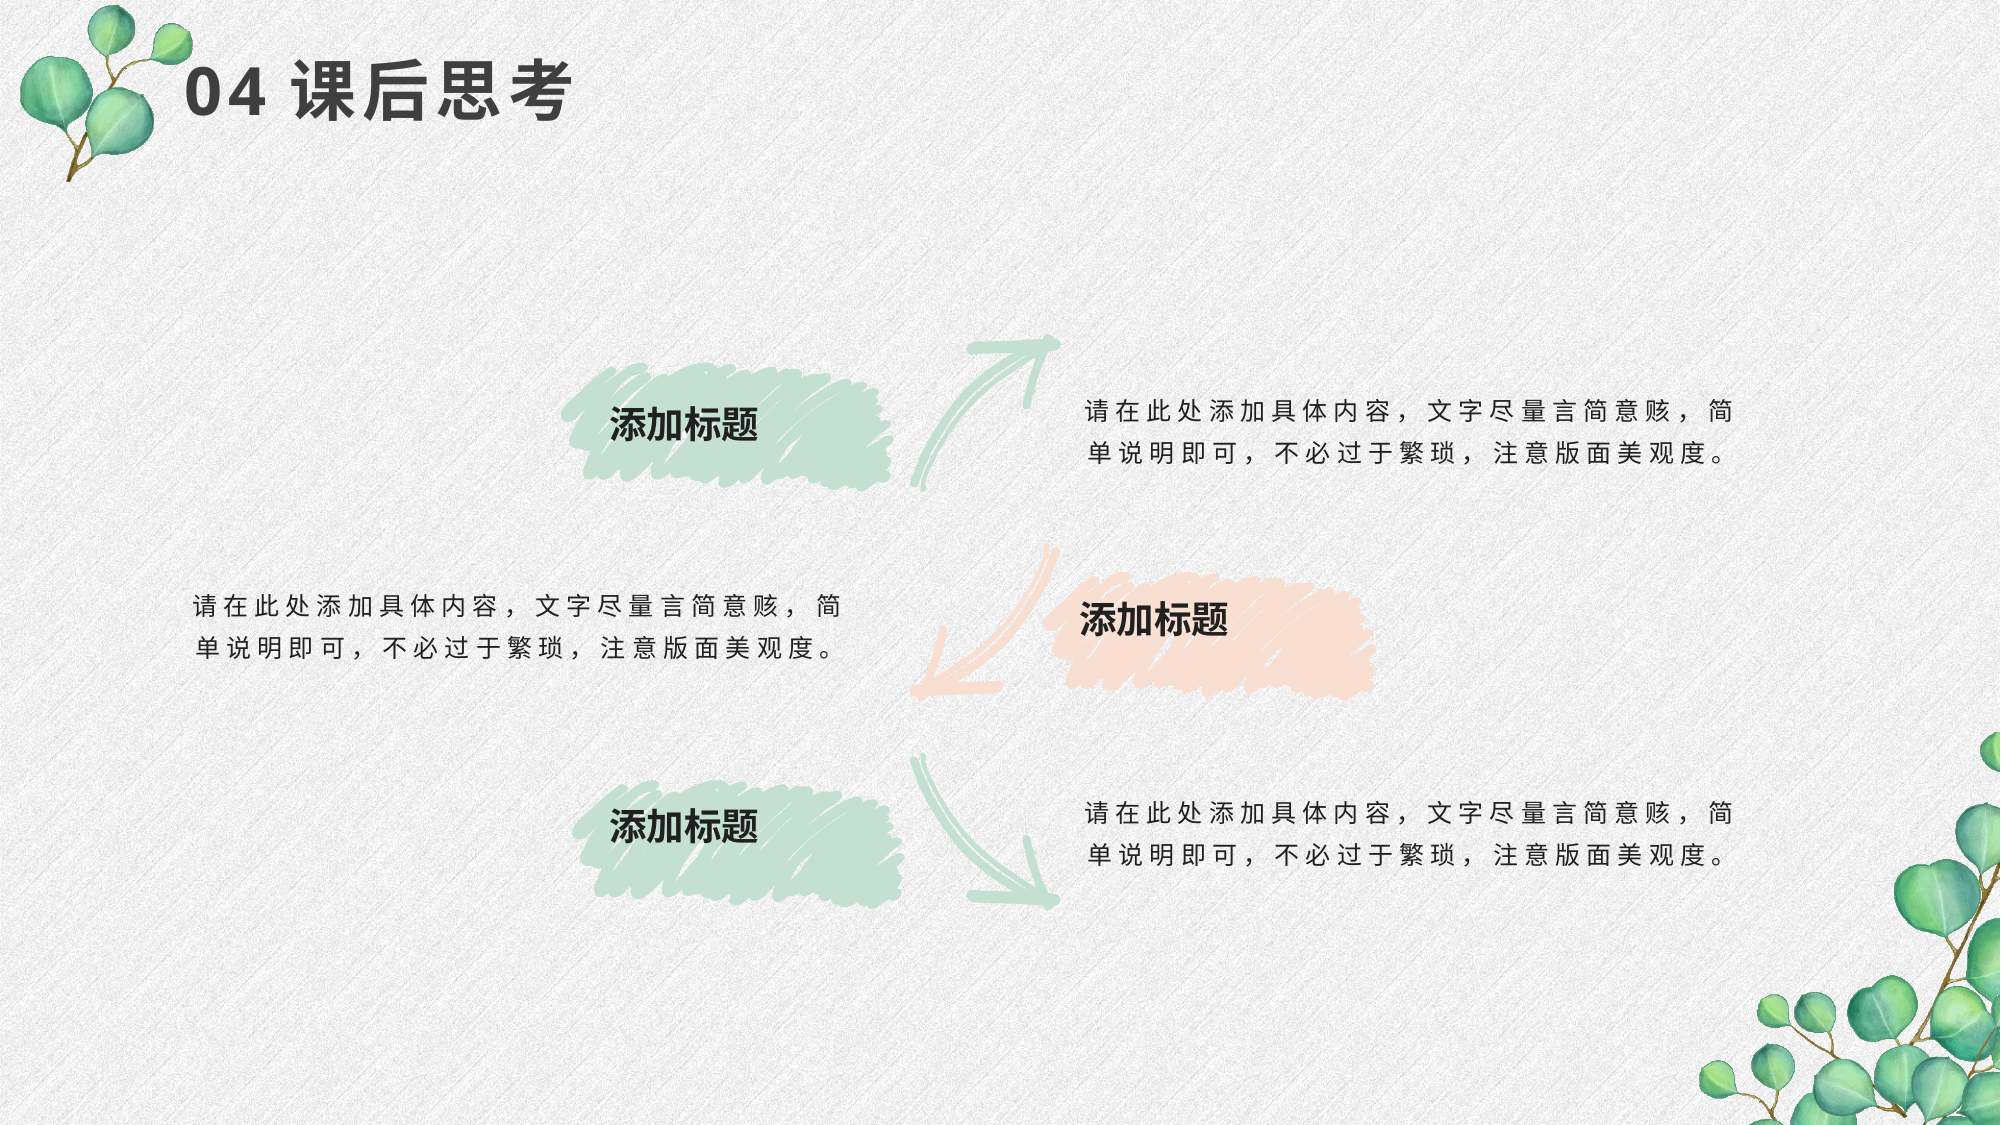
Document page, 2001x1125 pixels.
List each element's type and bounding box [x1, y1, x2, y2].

picture [0, 0, 2000, 1125]
text_box [500, 376, 1761, 472]
text_box [172, 571, 1433, 667]
text_box [500, 778, 1761, 874]
